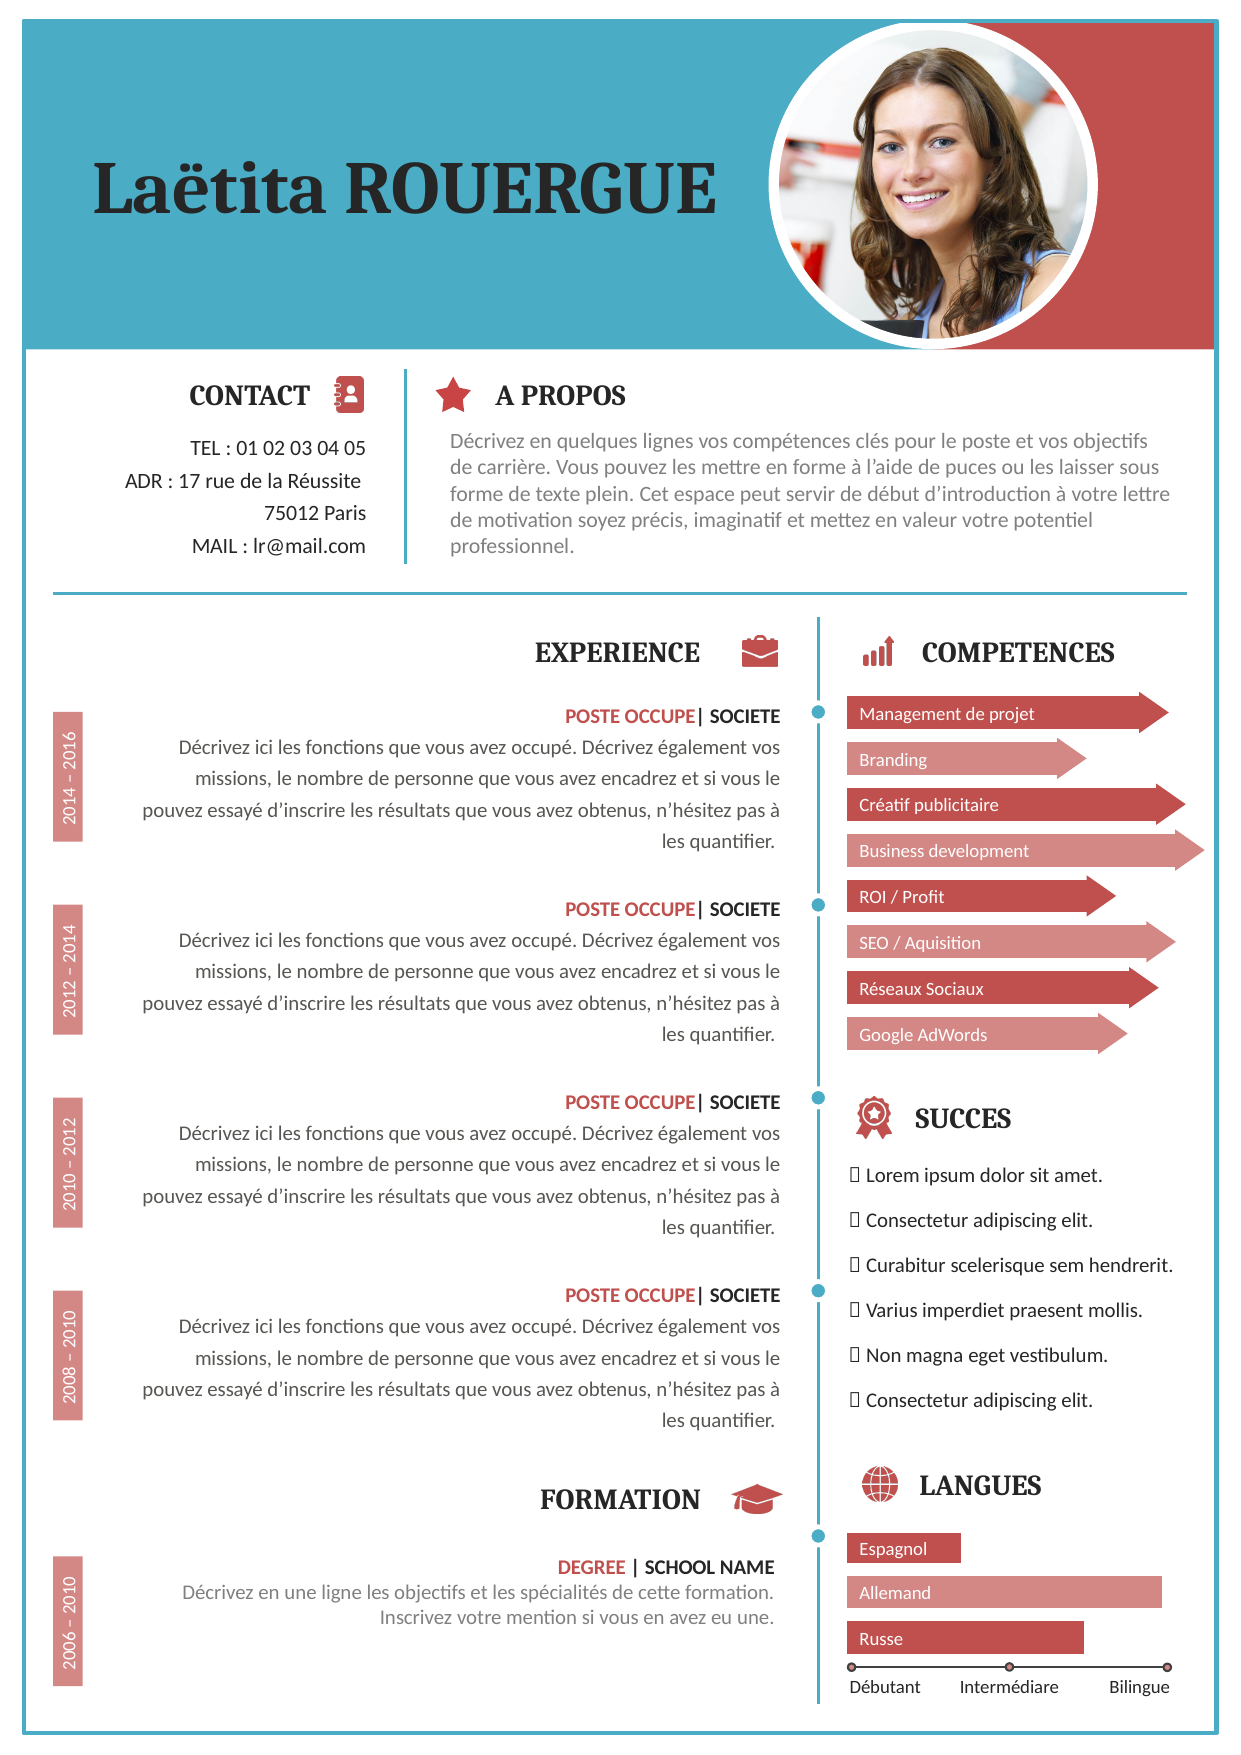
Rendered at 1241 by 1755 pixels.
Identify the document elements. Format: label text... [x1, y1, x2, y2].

text_box 2014 – 2016 [51, 710, 85, 844]
text_box POSTE OCCUPE| SOCIETE Décrivez ici les fonctions que vous avez occupé. Décrivez également vos missions, le nombre de personne que vous avez encadrez et si vous le pouvez essayé d’inscrire les résultats que vous avez obtenus, n’hésitez pas à les quantifier. [115, 689, 796, 860]
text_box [844, 625, 1205, 1055]
text_box [823, 1525, 828, 1547]
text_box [52, 1473, 790, 1687]
text_box [823, 1280, 828, 1301]
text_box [435, 368, 645, 420]
text_box POSTE OCCUPE| SOCIETE Décrivez ici les fonctions que vous avez occupé. Décrivez également vos missions, le nombre de personne que vous avez encadrez et si vous le pouvez essayé d’inscrire les résultats que vous avez obtenus, n’hésitez pas à les quantifier. [115, 1268, 796, 1439]
text_box [806, 1280, 813, 1301]
text_box [806, 894, 813, 915]
text_box Laëtita ROUERGUE [77, 131, 734, 237]
text_box 2008 – 2010 [51, 1288, 85, 1423]
text_box Décrivez en quelques lignes vos compétences clés pour le poste et vos objectifs de carrière. Vous pouvez les mettre en forme à l’aide de puces ou les laisser sous forme de texte plein. Cet espace peut servir de début d’introduction à votre lettre de motivation soyez précis, imaginatif et mettez en valeur votre potentiel professionnel. [435, 419, 1188, 566]
picture [773, 24, 1093, 345]
text_box [806, 1087, 813, 1108]
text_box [833, 1092, 1205, 1468]
text_box TEL : 01 02 03 04 05 ADR : 17 rue de la Réussite 75012 Paris MAIL : lr@mail.com [109, 419, 382, 566]
text_box POSTE OCCUPE| SOCIETE Décrivez ici les fonctions que vous avez occupé. Décrivez également vos missions, le nombre de personne que vous avez encadrez et si vous le pouvez essayé d’inscrire les résultats que vous avez obtenus, n’hésitez pas à les quantifier. [115, 1075, 796, 1246]
text_box [823, 1087, 829, 1108]
text_box CONTACT [174, 369, 326, 419]
text_box [823, 894, 830, 916]
text_box POSTE OCCUPE| SOCIETE Décrivez ici les fonctions que vous avez occupé. Décrivez également vos missions, le nombre de personne que vous avez encadrez et si vous le pouvez essayé d’inscrire les résultats que vous avez obtenus, n’hésitez pas à les quantifier. [115, 882, 796, 1053]
text_box [22, 19, 1219, 1735]
picture [334, 376, 365, 413]
text_box [823, 701, 830, 723]
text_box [833, 1476, 1186, 1706]
text_box 2012 – 2014 [51, 903, 85, 1037]
text_box [806, 1525, 813, 1546]
text_box 2010 – 2012 [51, 1096, 85, 1230]
text_box [806, 701, 813, 722]
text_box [516, 625, 778, 677]
